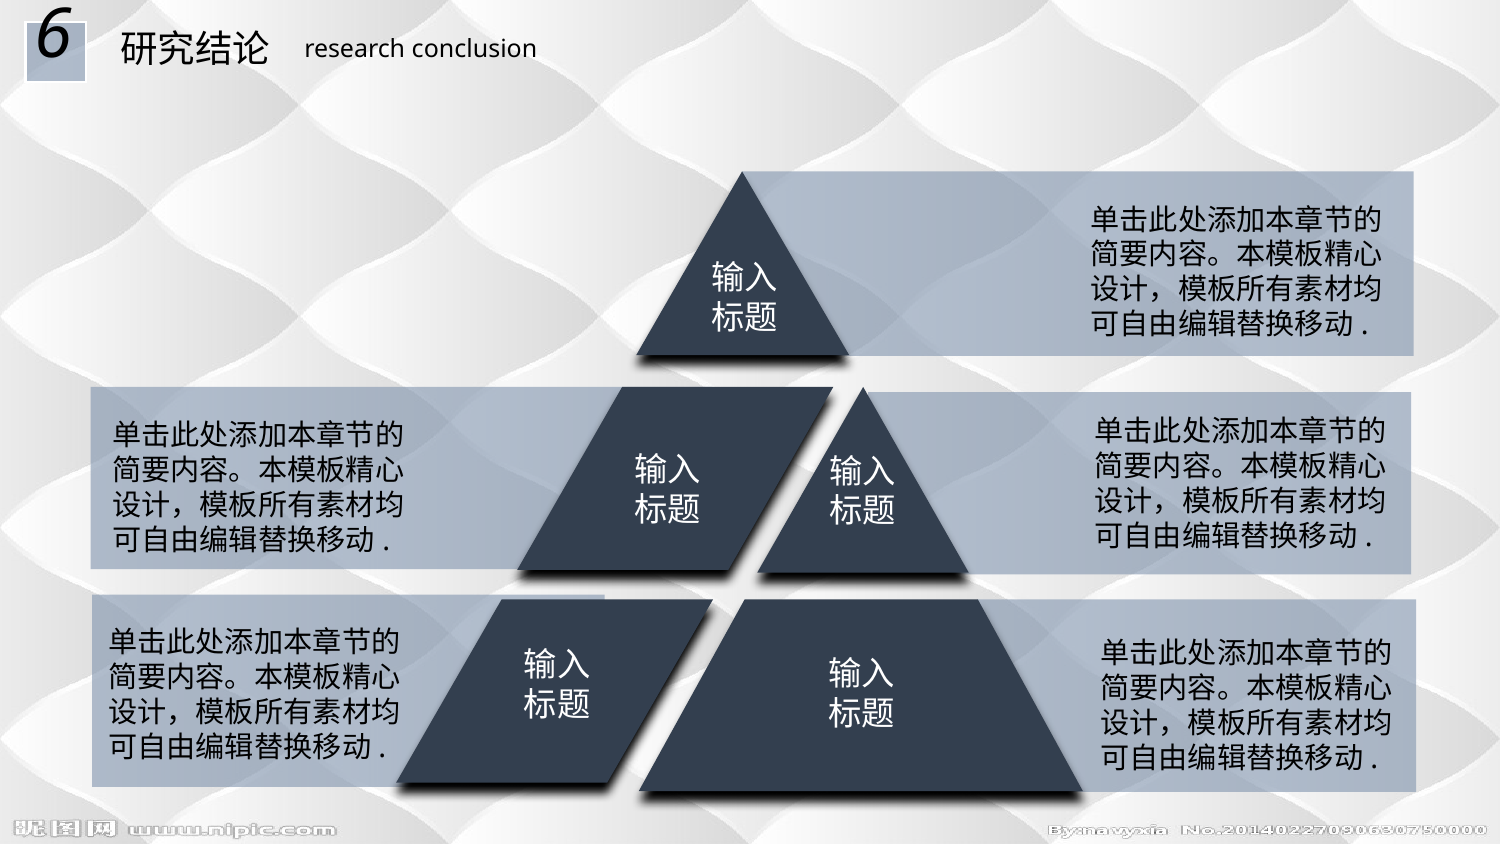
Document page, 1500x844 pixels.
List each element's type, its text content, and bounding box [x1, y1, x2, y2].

text_box 单击此处添加本章节的简要内容。本模板精心设计，模板所有素材均可自由编辑替换移动. [93, 615, 428, 771]
text_box [979, 598, 1417, 793]
text_box [870, 391, 1412, 575]
text_box 单击此处添加本章节的简要内容。本模板精心设计，模板所有素材均可自由编辑替换移动. [1075, 193, 1410, 348]
text_box 输入标题 [815, 442, 922, 537]
text_box [90, 386, 620, 570]
text_box 研究结论 [126, 17, 354, 77]
text_box [696, 169, 788, 248]
text_box [634, 249, 852, 357]
text_box [755, 469, 971, 574]
text_box 单击此处添加本章节的简要内容。本模板精心设计，模板所有素材均可自由编辑替换移动. [1079, 405, 1414, 560]
text_box 单击此处添加本章节的简要内容。本模板精心设计，模板所有素材均可自由编辑替换移动. [1085, 626, 1420, 782]
text_box [91, 593, 606, 788]
text_box [394, 598, 715, 784]
text_box 单击此处添加本章节的简要内容。本模板精心设计，模板所有素材均可自由编辑替换移动. [97, 409, 432, 564]
text_box [515, 385, 836, 571]
text_box 输入标题 [509, 635, 617, 731]
text_box [830, 384, 896, 442]
text_box 输入标题 [696, 248, 804, 344]
text_box [637, 598, 1085, 793]
text_box [24, 79, 87, 83]
text_box 输入标题 [813, 645, 921, 740]
text_box 输入标题 [619, 440, 727, 536]
text_box research conclusion [289, 24, 645, 70]
text_box 6 [19, 0, 126, 79]
picture [0, 0, 1500, 844]
text_box [744, 170, 1415, 357]
